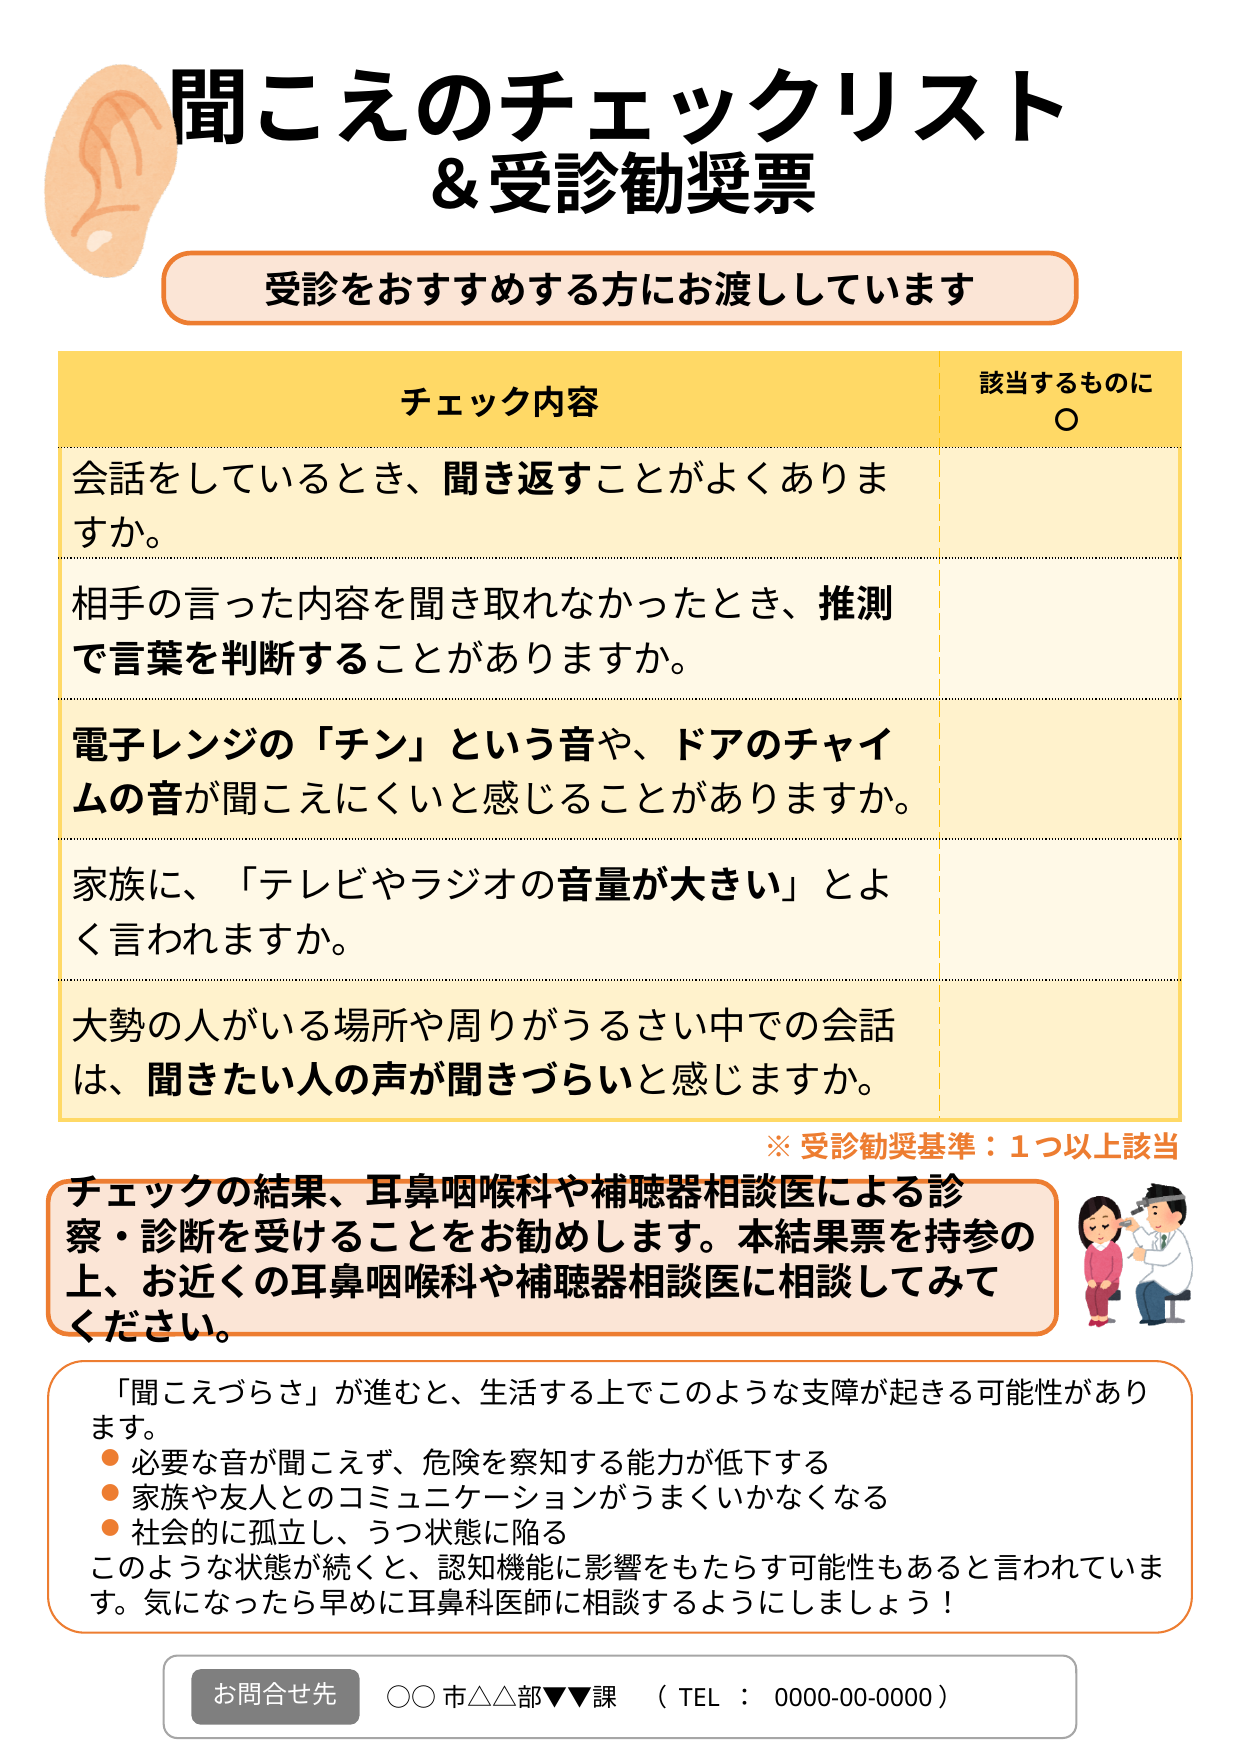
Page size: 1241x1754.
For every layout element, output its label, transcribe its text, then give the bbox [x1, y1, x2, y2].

text_box チェックの結果、耳鼻咽喉科や補聴器相談医による診察・診断を受けることをお勧めします。本結果票を持参の上、お近くの耳鼻咽喉科や補聴器相談医に相談してみてください。 [47, 1180, 1058, 1336]
table_cell 電子レンジの「チン」という音や、ドアのチャイムの音が聞こえにくいと感じることがありますか。 [62, 699, 940, 839]
table_cell [940, 558, 1178, 699]
table_header チェック内容 [62, 355, 940, 447]
table_cell 相手の言った内容を聞き取れなかったとき、推測で言葉を判断することがありますか。 [62, 558, 940, 699]
table_cell [940, 839, 1178, 980]
text_box 受診をおすすめする方にお渡ししています [162, 252, 1078, 325]
text_box 「聞こえづらさ」が進むと、生活する上でこのような支障が起きる可能性があります。 必要な音が聞こえず、危険を察知する能力が低下する 家族や友人とのコミュニケーションがうまくいかなくなる 社会的に孤立し、うつ状態に陥る このような状態が続くと、認知機能に影響をもたらす可能性もあると言われています。気になったら早めに耳鼻科医師に相談するようにしましょう！ [47, 1360, 1193, 1634]
table_cell [940, 447, 1178, 558]
table_cell 大勢の人がいる場所や周りがうるさい中での会話は、聞きたい人の声が聞きづらいと感じますか。 [62, 980, 940, 1118]
table_cell [940, 980, 1178, 1118]
text_box ○○市△△部▼▼課 （ TEL ： 0000-00-0000） [371, 1674, 1035, 1719]
text_box お問合せ先 [191, 1669, 360, 1725]
table_cell [940, 699, 1178, 839]
text_box [162, 1654, 1078, 1740]
table_cell 会話をしているとき、聞き返すことがよくありますか。 [62, 447, 940, 558]
picture [1070, 1178, 1199, 1331]
table_header 該当するものに〇 [940, 355, 1178, 447]
text_box 聞こえのチェックリスト ＆受診勧奨票 [97, 37, 1143, 253]
picture [11, 56, 205, 285]
table_cell 家族に、「テレビやラジオの音量が大きい」とよく言われますか。 [62, 839, 940, 980]
text_box ※受診勧奨基準：１つ以上該当 [736, 1119, 1189, 1174]
